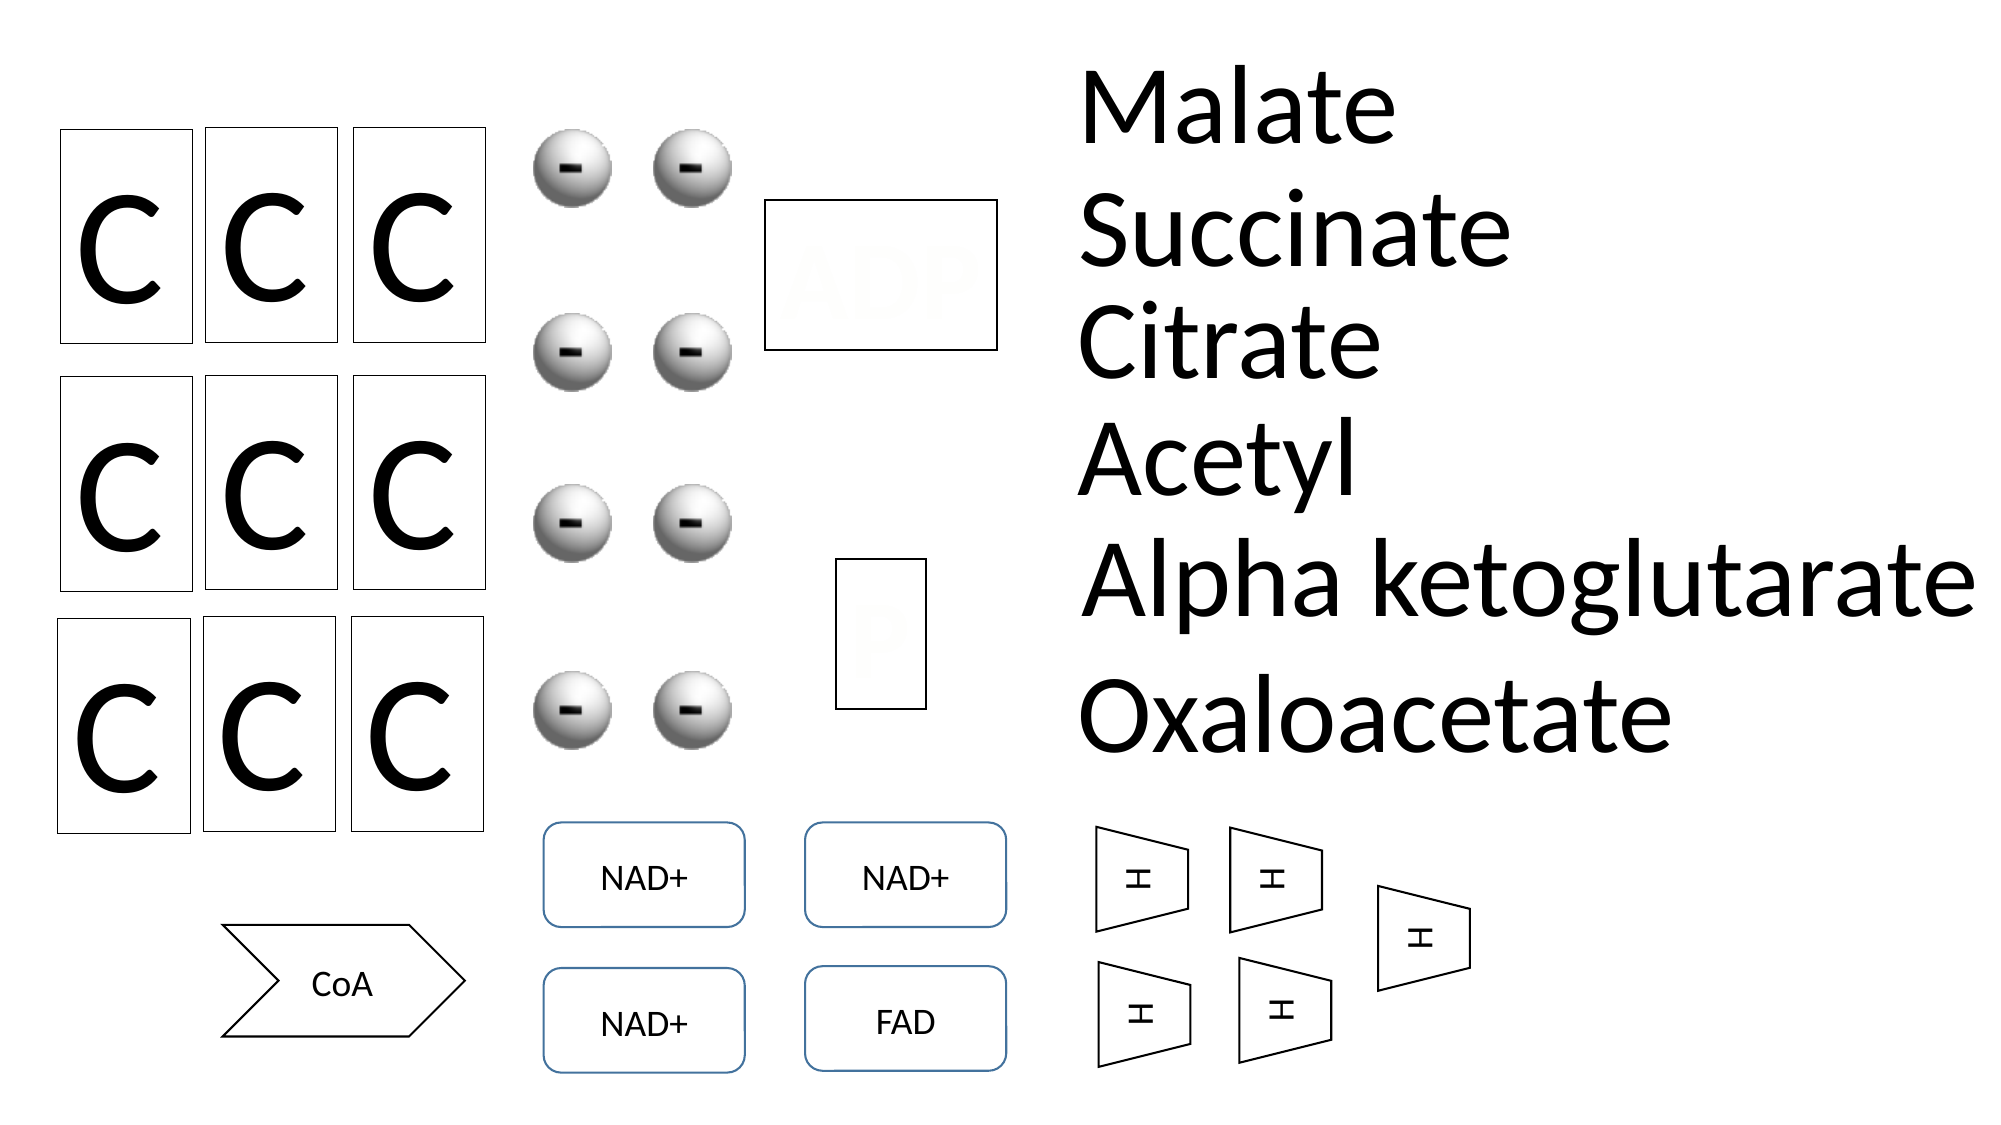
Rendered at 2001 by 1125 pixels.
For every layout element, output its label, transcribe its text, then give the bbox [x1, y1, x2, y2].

text_box C [205, 127, 338, 343]
picture [533, 313, 612, 392]
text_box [543, 822, 745, 928]
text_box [543, 967, 745, 1073]
text_box C [353, 375, 486, 590]
text_box C [353, 127, 486, 343]
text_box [1230, 827, 1322, 933]
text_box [805, 966, 1007, 1071]
text_box CoA [296, 951, 424, 1012]
text_box Oxaloacetate [1062, 632, 1691, 782]
picture [653, 129, 732, 208]
text_box C [203, 616, 336, 832]
text_box Alpha ketoglutarate [1066, 496, 1994, 647]
picture [653, 313, 732, 392]
text_box [220, 923, 467, 1038]
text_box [1098, 962, 1191, 1067]
text_box ADP [764, 199, 998, 351]
picture [533, 484, 612, 563]
text_box Succinate [1063, 146, 1530, 297]
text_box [1096, 826, 1189, 932]
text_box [1239, 957, 1332, 1063]
picture [653, 671, 732, 750]
text_box P [835, 558, 927, 710]
text_box C [57, 618, 191, 834]
picture [653, 484, 732, 563]
text_box C [60, 129, 193, 344]
picture [533, 671, 612, 750]
text_box C [205, 375, 338, 590]
text_box Citrate [1062, 258, 1399, 409]
picture [533, 129, 612, 208]
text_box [805, 822, 1007, 928]
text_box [1378, 885, 1470, 991]
text_box Acetyl [1062, 375, 1375, 526]
text_box C [60, 376, 193, 592]
text_box Malate [1062, 23, 1414, 174]
text_box C [351, 616, 484, 832]
